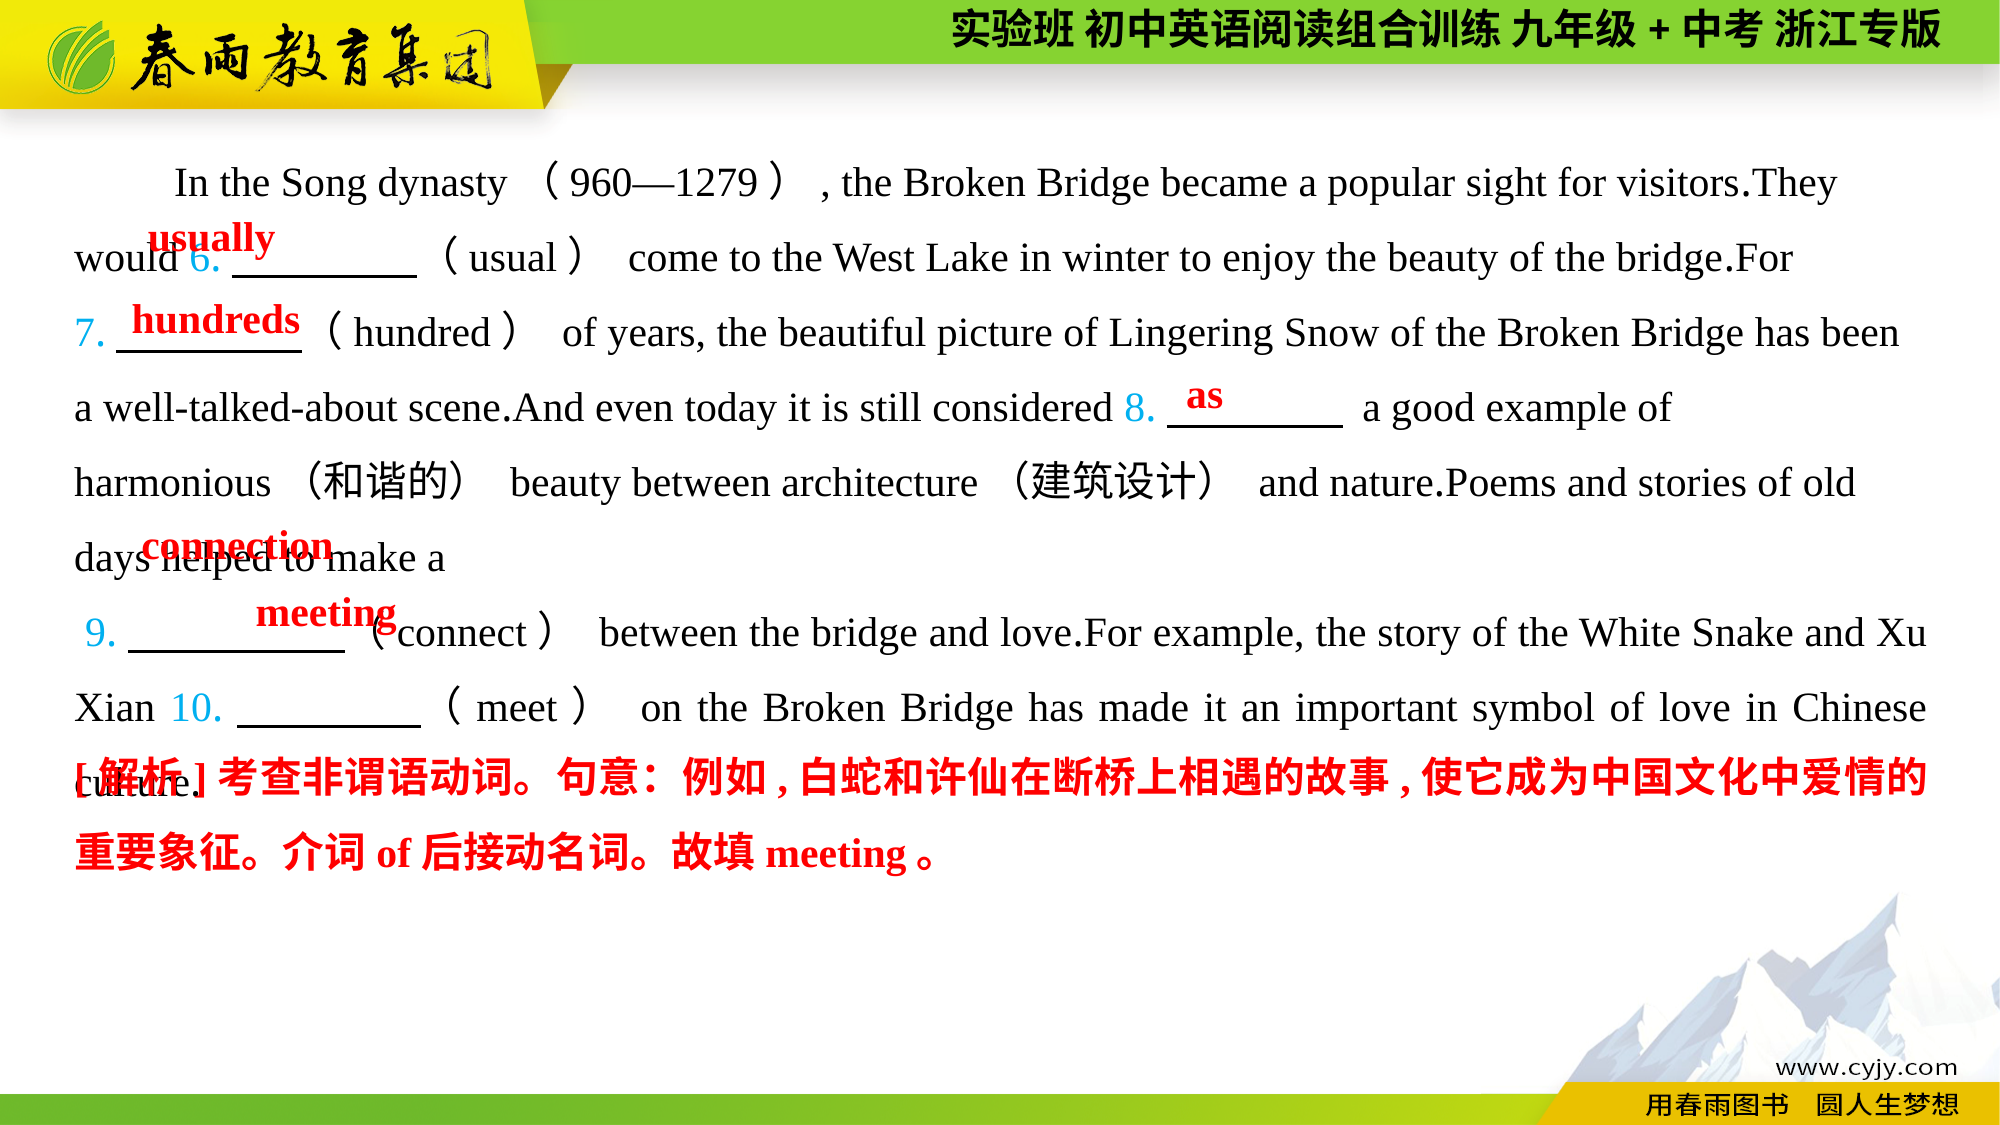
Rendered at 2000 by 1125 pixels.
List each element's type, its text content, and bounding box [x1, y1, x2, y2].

list In the Song dynasty（960—1279）, the Broken Bridge became a popular sight for visitors.They would 6. （usual） come to the West Lake in winter to enjoy the beauty of the bridge.For 7. （hundred） of years, the beautiful picture of Lingering Snow of the Broken Bridge has been a well-talked-about scene.And even today it is still considered 8. a good example of harmonious（和谐的） beauty between architecture（建筑设计） and nature.Poems and stories of old days helped to make a 9. （connect） between the bridge and love.For example, the story of the White Snake and Xu Xian 10. （meet） on the Broken Bridge has made it an important symbol of love in Chinese culture. [59, 122, 1944, 718]
text_box [解析]考查非谓语动词。句意：例如,白蛇和许仙在断桥上相遇的故事,使它成为中国文化中爱情的重要象征。介词of后接动名词。故填meeting。 [59, 718, 1944, 883]
text_box as [1171, 359, 1239, 425]
picture [0, 0, 2000, 1125]
text_box connection [126, 510, 349, 575]
text_box hundreds [116, 284, 316, 350]
text_box usually [133, 201, 291, 267]
text_box meeting [240, 577, 413, 642]
